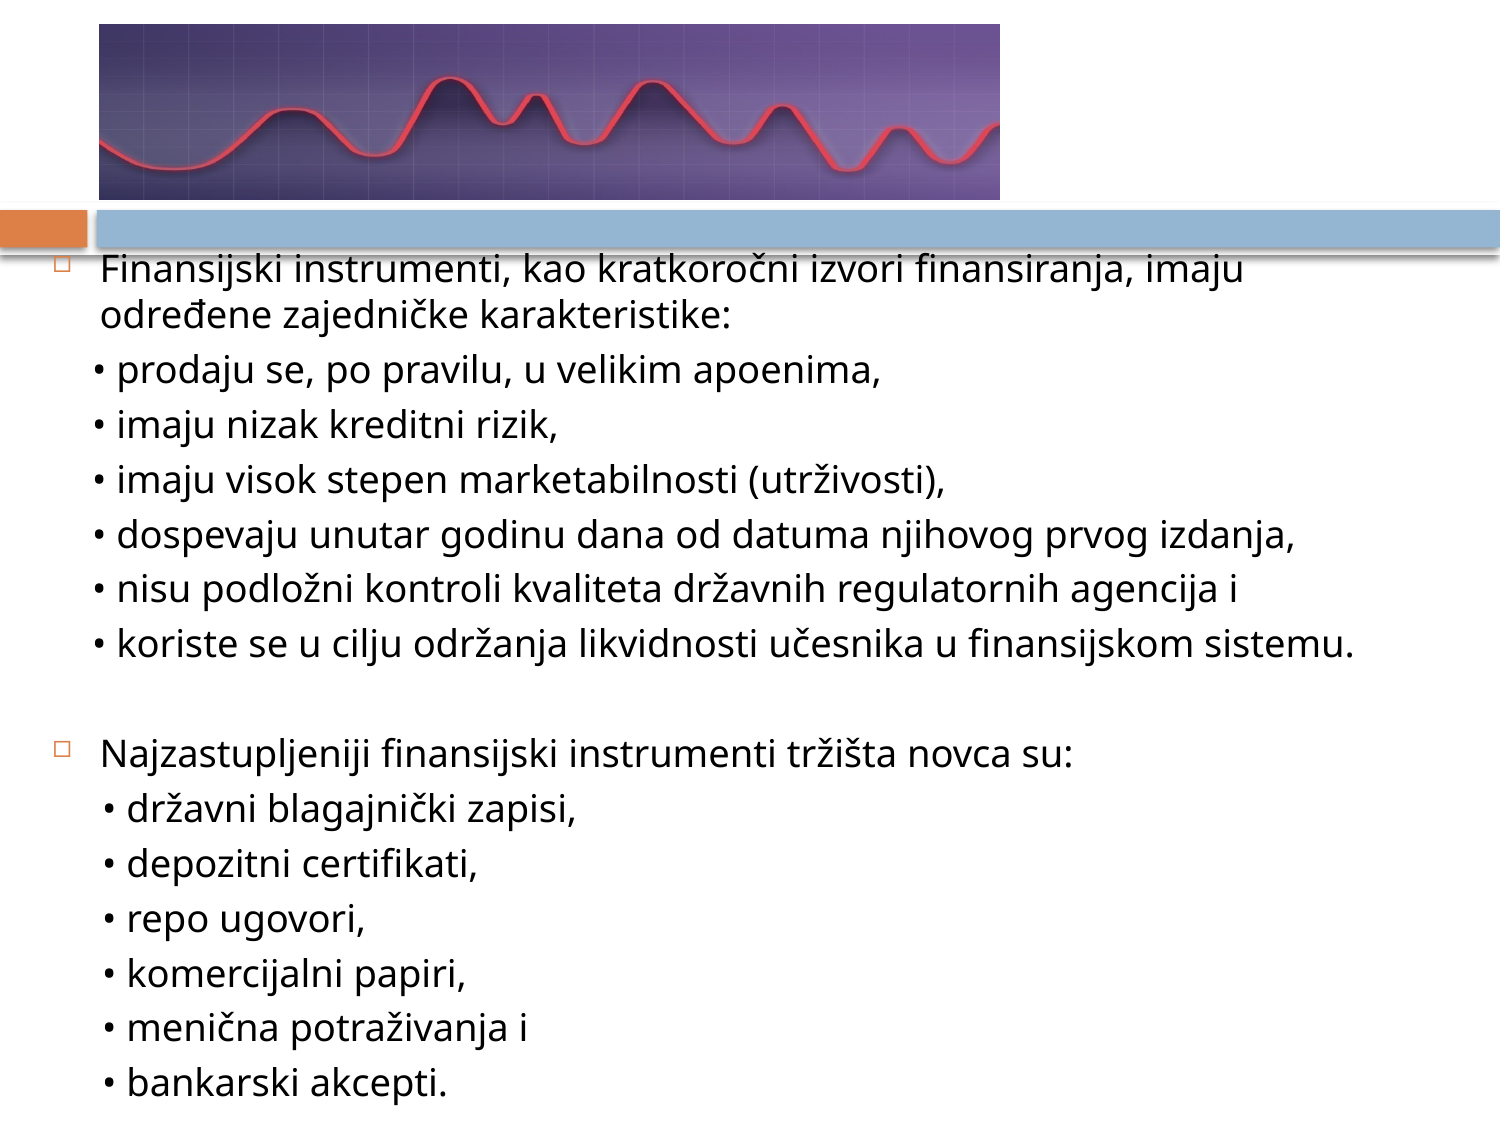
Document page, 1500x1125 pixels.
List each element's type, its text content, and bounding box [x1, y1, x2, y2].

picture [99, 24, 1001, 201]
list Finansijski instrumenti, kao kratkoročni izvori finansiranja, imaju određene zajedničke karakteristike: • prodaju se, po pravilu, u velikim apoenima, • imaju nizak kreditni rizik, • imaju visok stepen marketabilnosti (utrživosti), • dospevaju unutar godinu dana od datuma njihovog prvog izdanja, • nisu podložni kontroli kvaliteta državnih regulatornih agencija i • koriste se u cilju održanja likvidnosti učesnika u finansijskom sistemu. Najzastupljeniji finansijski instrumenti tržišta novca su: • državni blagajnički zapisi, • depozitni certifikati, • repo ugovori, • komercijalni papiri, • menična potraživanja i • bankarski akcepti. [37, 237, 1438, 1125]
